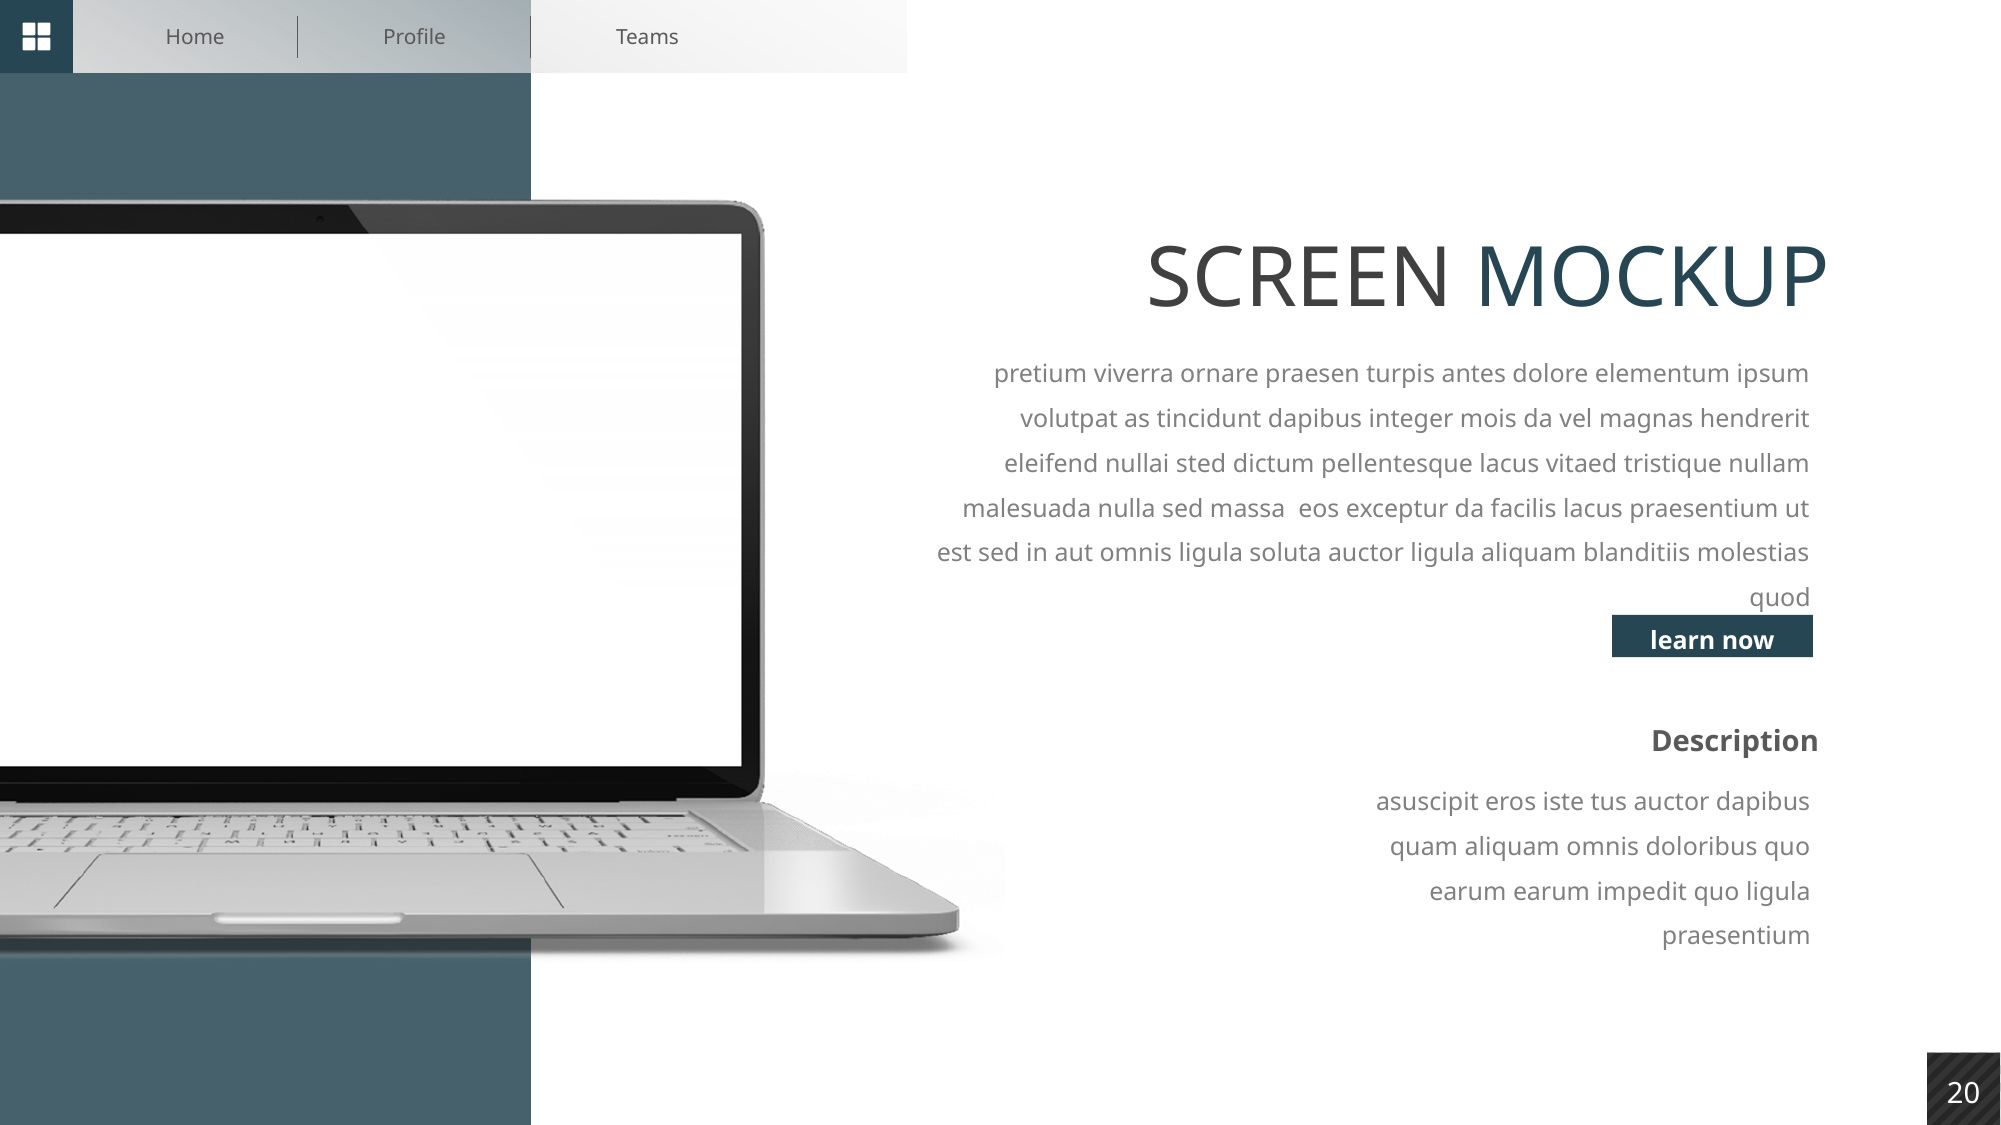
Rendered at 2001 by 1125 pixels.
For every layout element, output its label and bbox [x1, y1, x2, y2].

text_box [0, 0, 2001, 1125]
